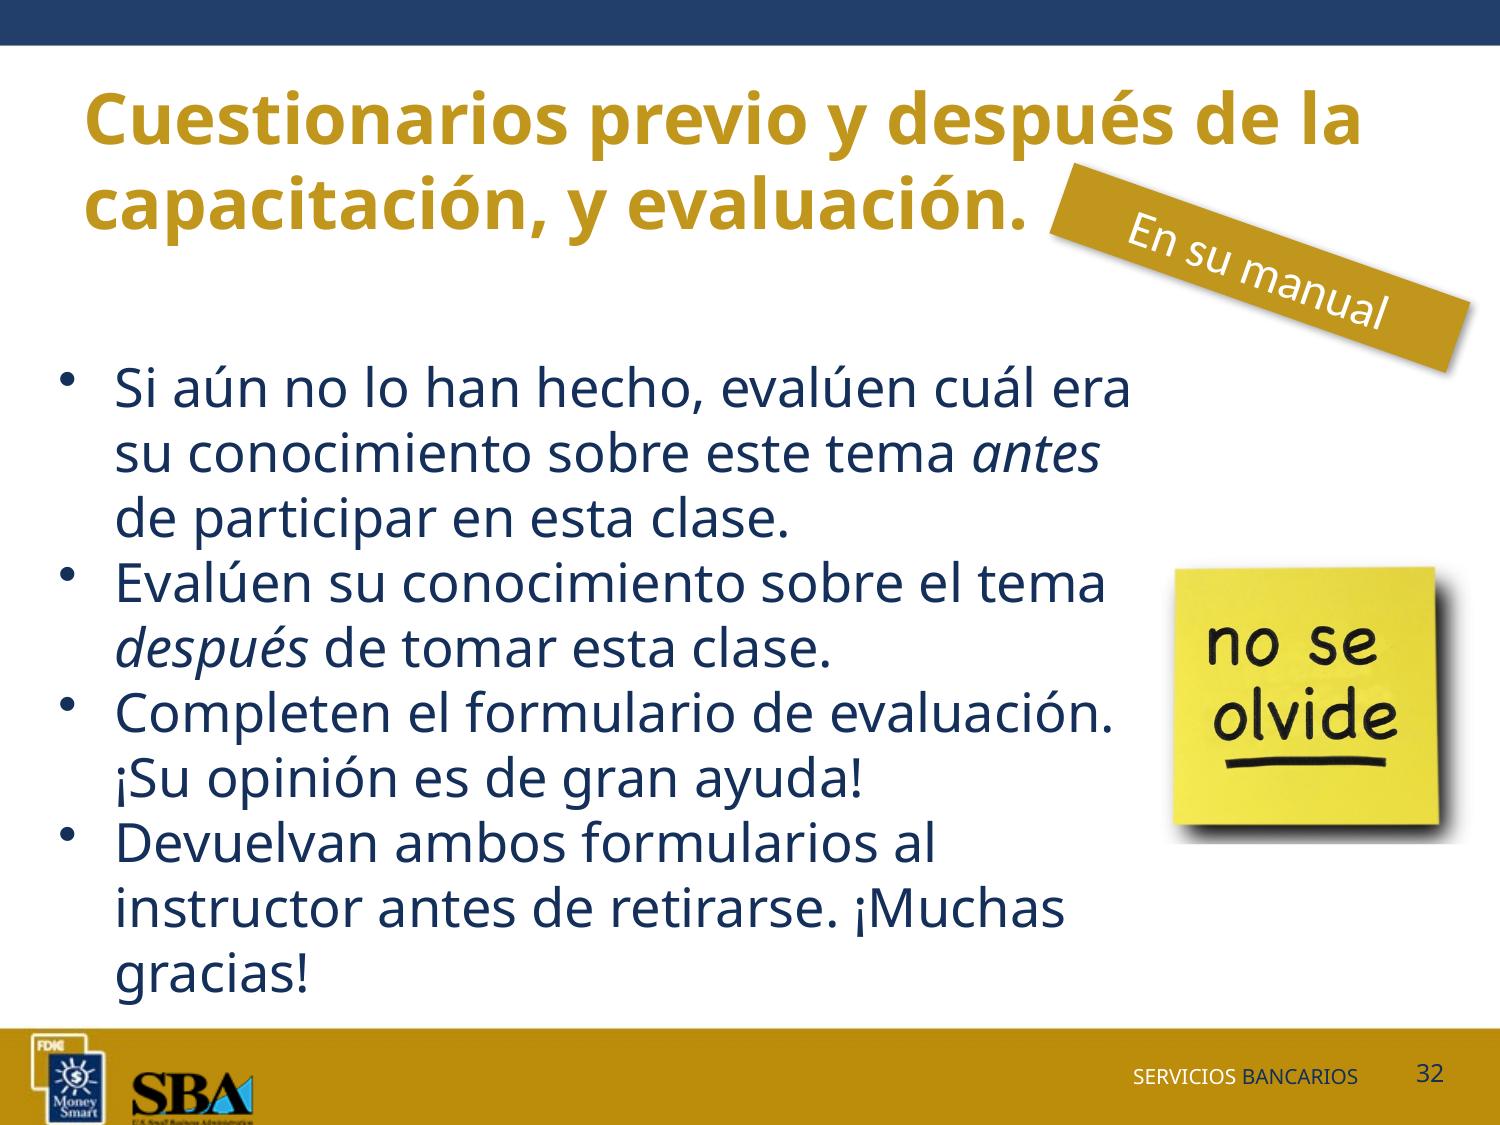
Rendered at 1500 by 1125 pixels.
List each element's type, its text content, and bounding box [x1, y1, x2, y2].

text_box En su manual [1125, 260, 1471, 373]
text_box Cuestionarios previo y después de la capacitación, y evaluación. [68, 66, 1419, 260]
picture [0, 0, 1500, 1125]
list Si aún no lo han hecho, evalúen cuál era su conocimiento sobre este tema antes de participar en esta clase. Evalúen su conocimiento sobre el tema después de tomar esta clase. Completen el formulario de evaluación. ¡Su opinión es de gran ayuda! Devuelvan ambos formularios al instructor antes de retirarse. ¡Muchas gracias! [50, 345, 1145, 1046]
